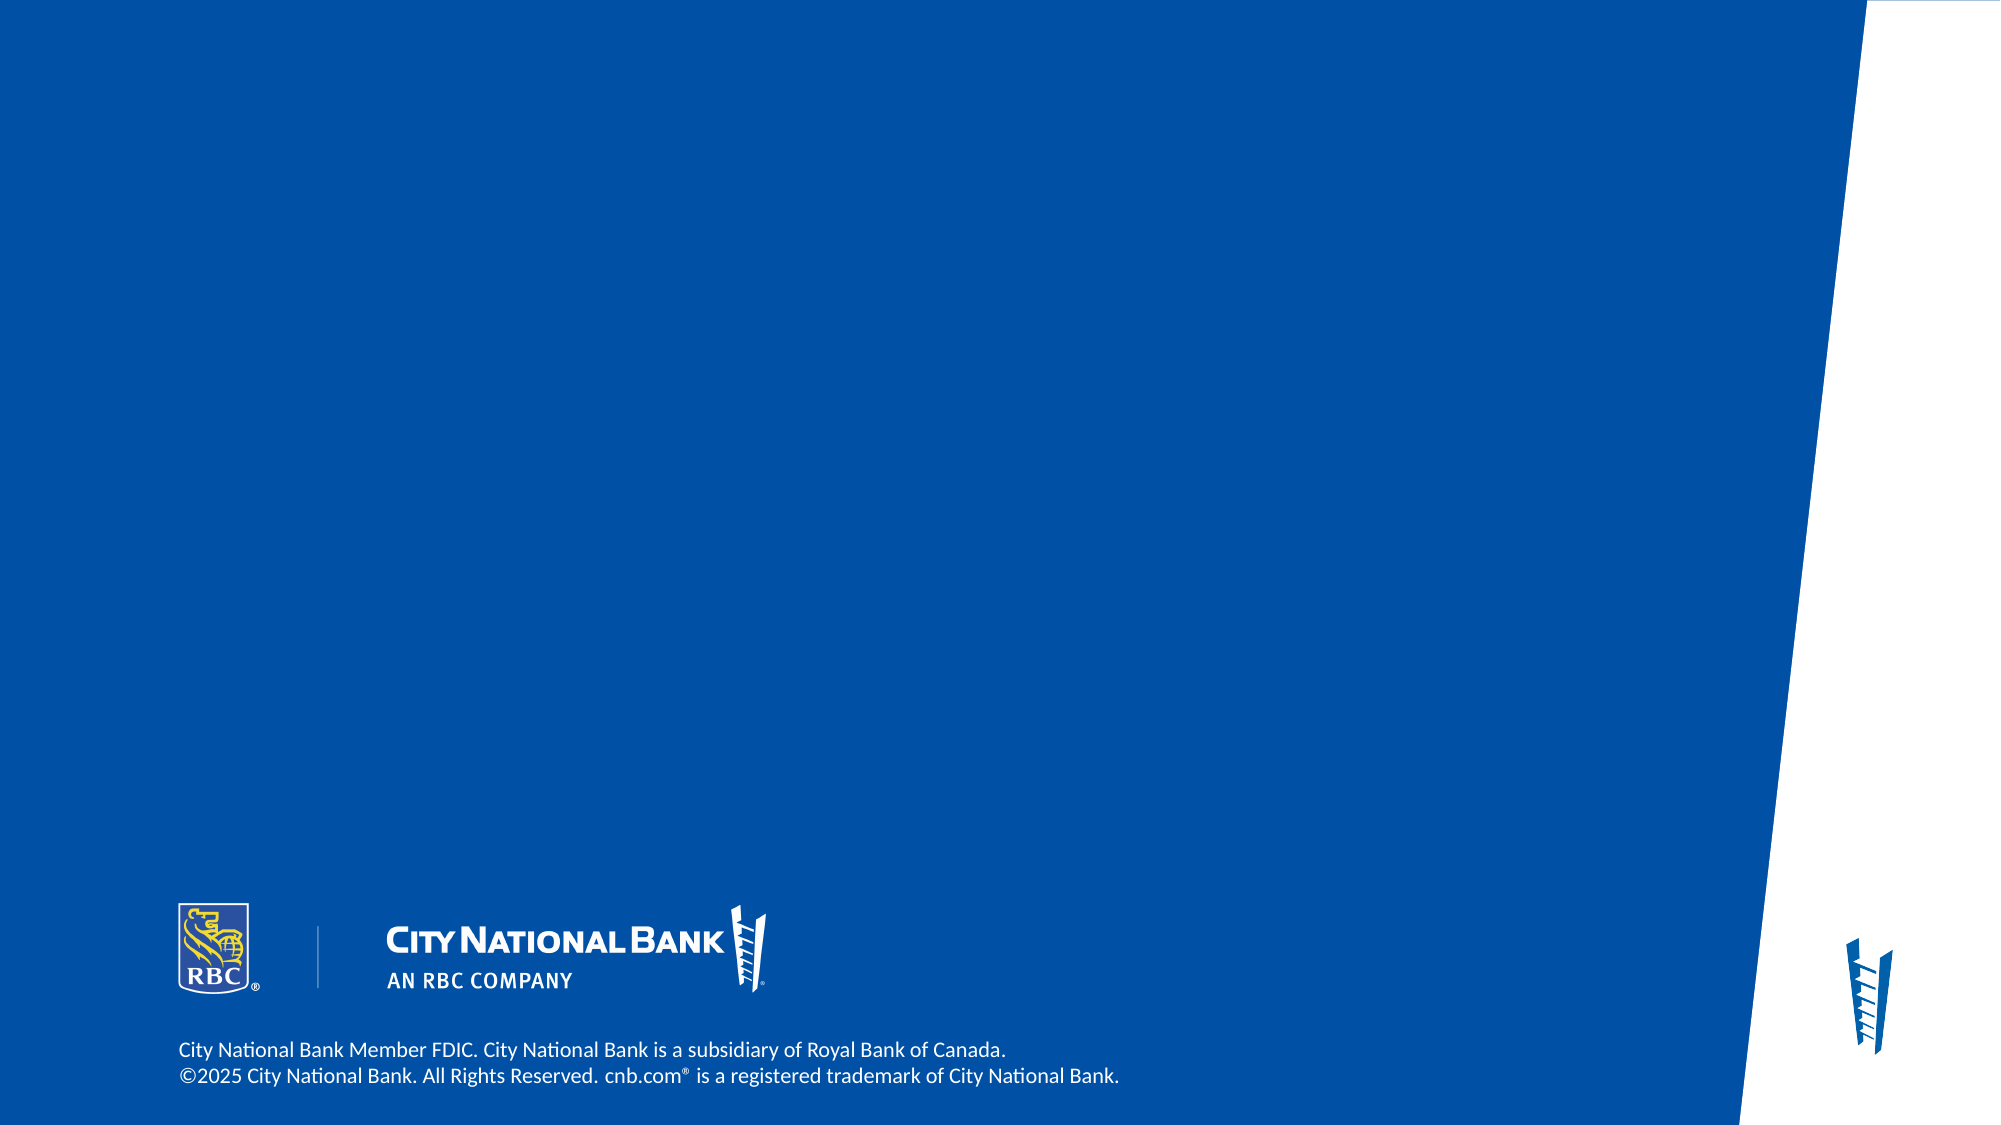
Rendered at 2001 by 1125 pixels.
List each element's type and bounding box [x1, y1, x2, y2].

picture [1846, 938, 1893, 1055]
picture [178, 903, 766, 994]
